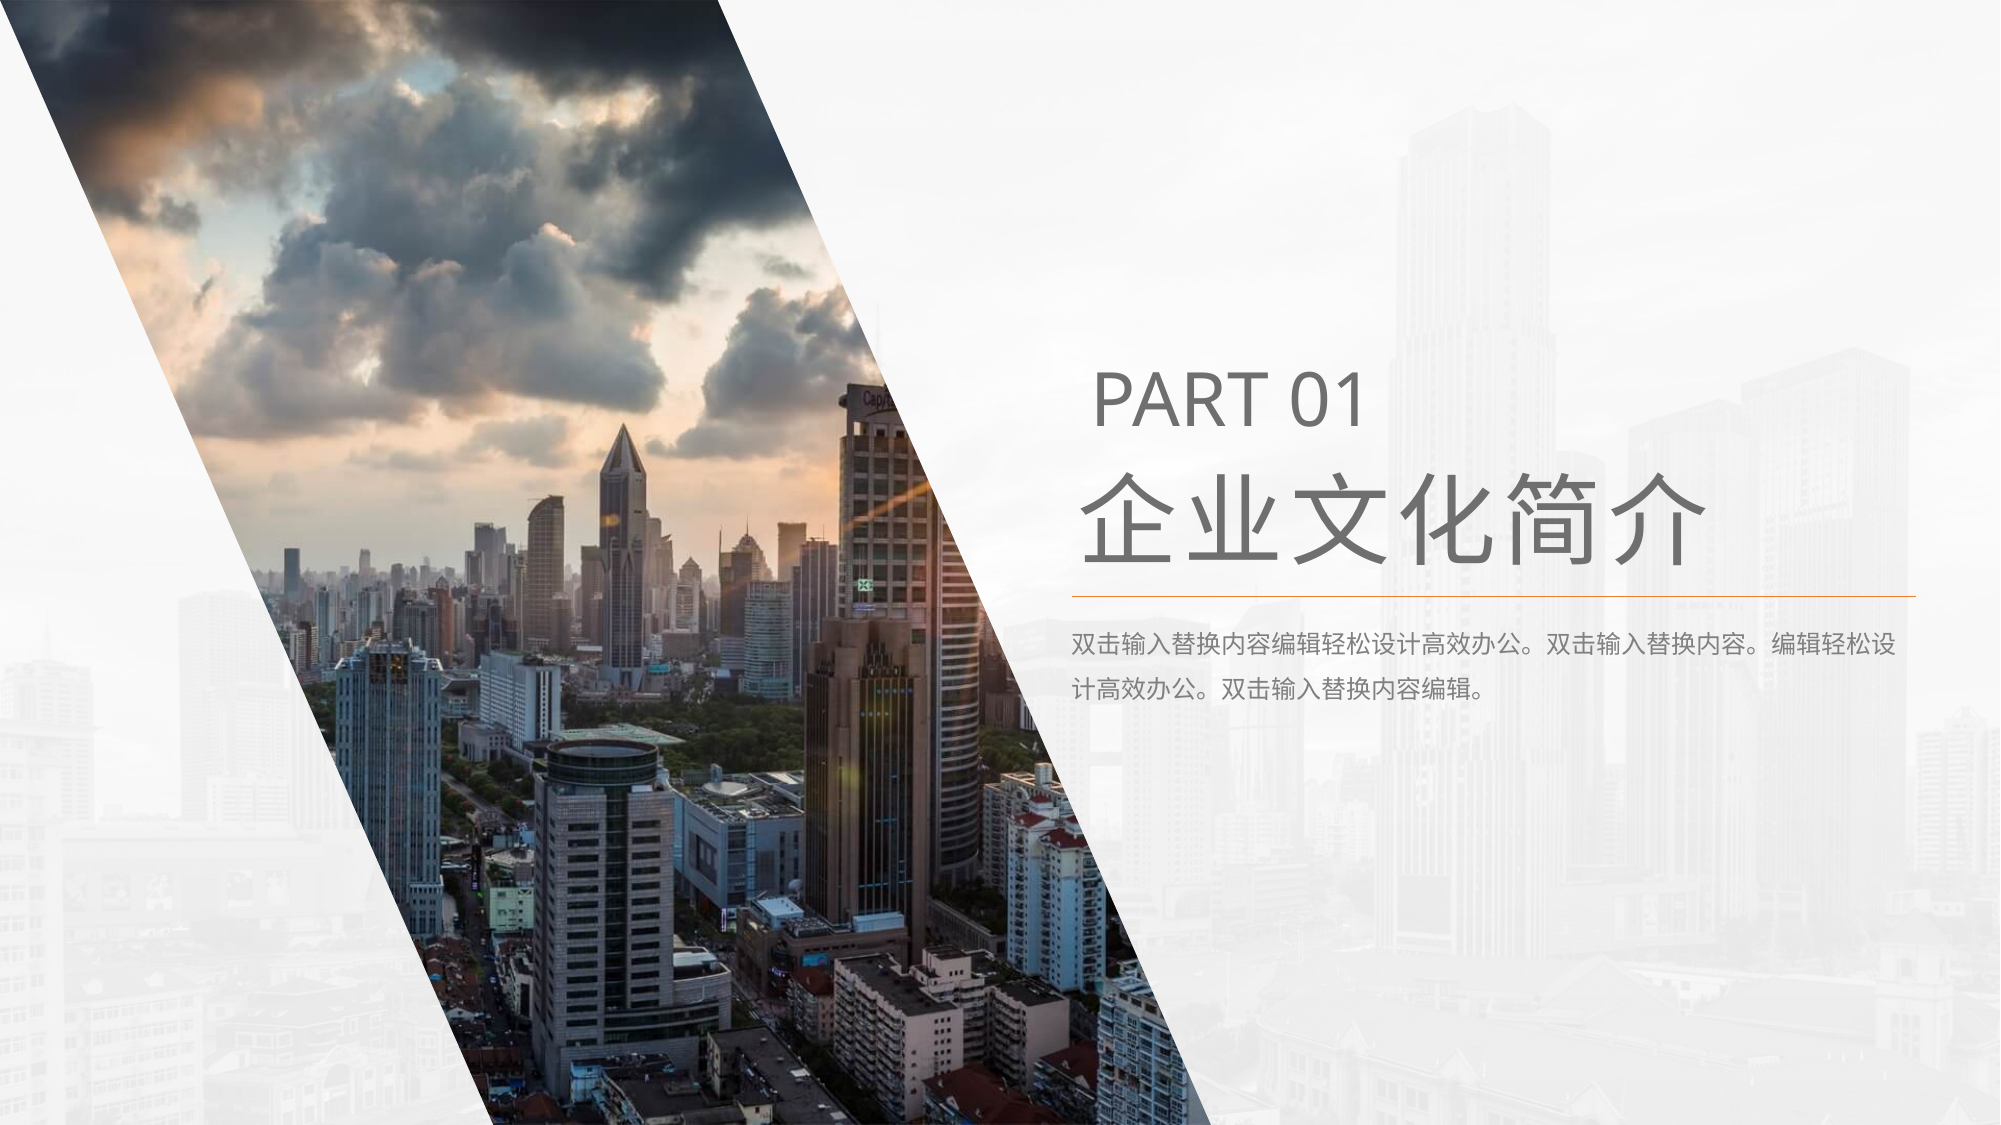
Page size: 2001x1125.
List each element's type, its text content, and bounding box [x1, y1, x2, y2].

picture [0, 0, 1211, 1125]
text_box PART 01 [1211, 351, 1375, 442]
text_box 企业文化简介 [1211, 457, 1710, 578]
text_box 双击输入替换内容编辑轻松设计高效办公。双击输入替换内容。编辑轻松设计高效办公。双击输入替换内容编辑。 [1211, 613, 1912, 704]
